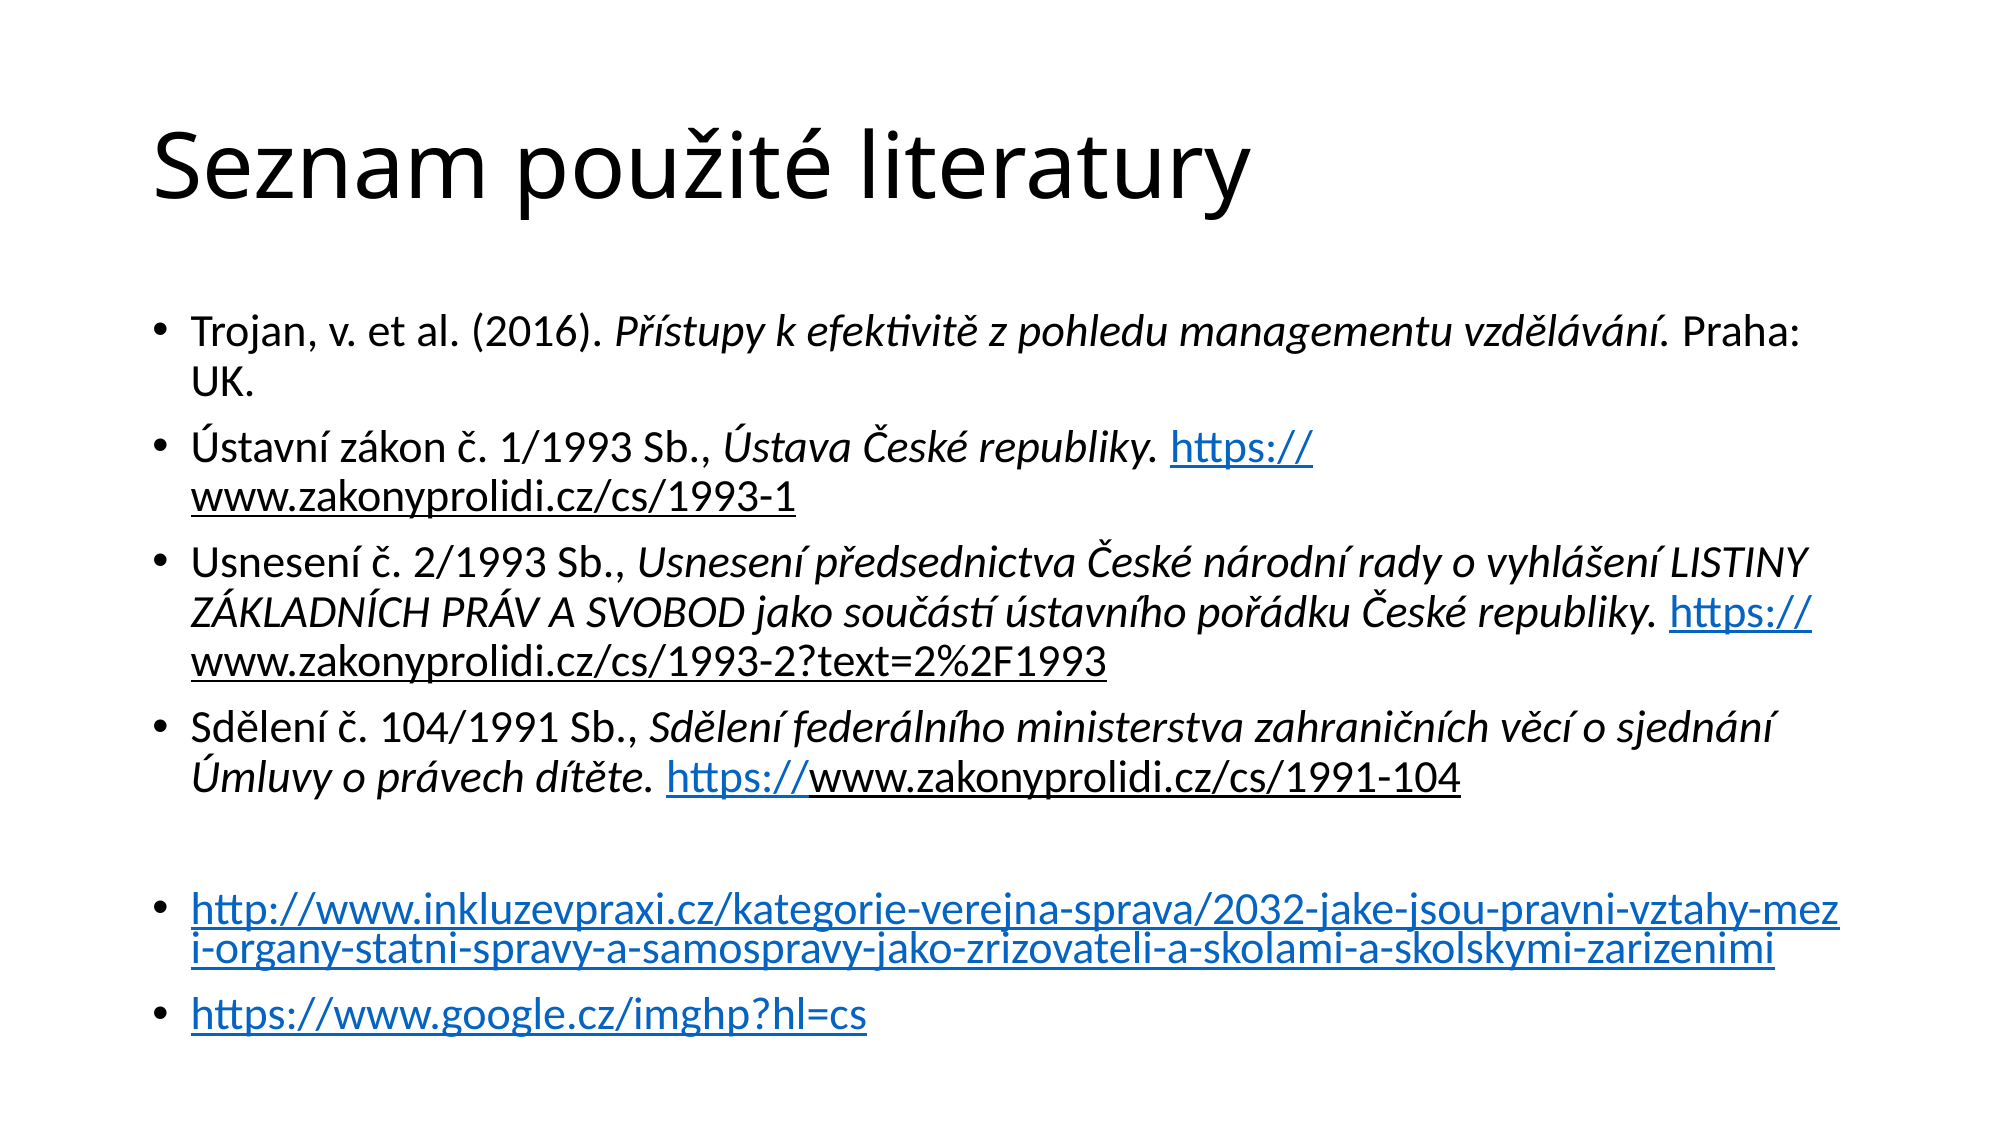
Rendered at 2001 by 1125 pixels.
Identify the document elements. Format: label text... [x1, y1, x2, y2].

title Seznam použité literatury [137, 59, 1863, 278]
list Trojan, v. et al. (2016). Přístupy k efektivitě z pohledu managementu vzdělávání. Praha: UK. Ústavní zákon č. 1/1993 Sb., Ústava České republiky. https://www.zakonyprolidi.cz/cs/1993-1 Usnesení č. 2/1993 Sb., Usnesení předsednictva České národní rady o vyhlášení LISTINY ZÁKLADNÍCH PRÁV A SVOBOD jako součástí ústavního pořádku České republiky. https://www.zakonyprolidi.cz/cs/1993-2?text=2%2F1993 Sdělení č. 104/1991 Sb., Sdělení federálního ministerstva zahraničních věcí o sjednání Úmluvy o právech dítěte. https://www.zakonyprolidi.cz/cs/1991-104 http://www.inkluzevpraxi.cz/kategorie-verejna-sprava/2032-jake-jsou-pravni-vztahy-mezi-organy-statni-spravy-a-samospravy-jako-zrizovateli-a-skolami-a-skolskymi-zarizenimi https://www.google.cz/imghp?hl=cs [137, 299, 1863, 1014]
